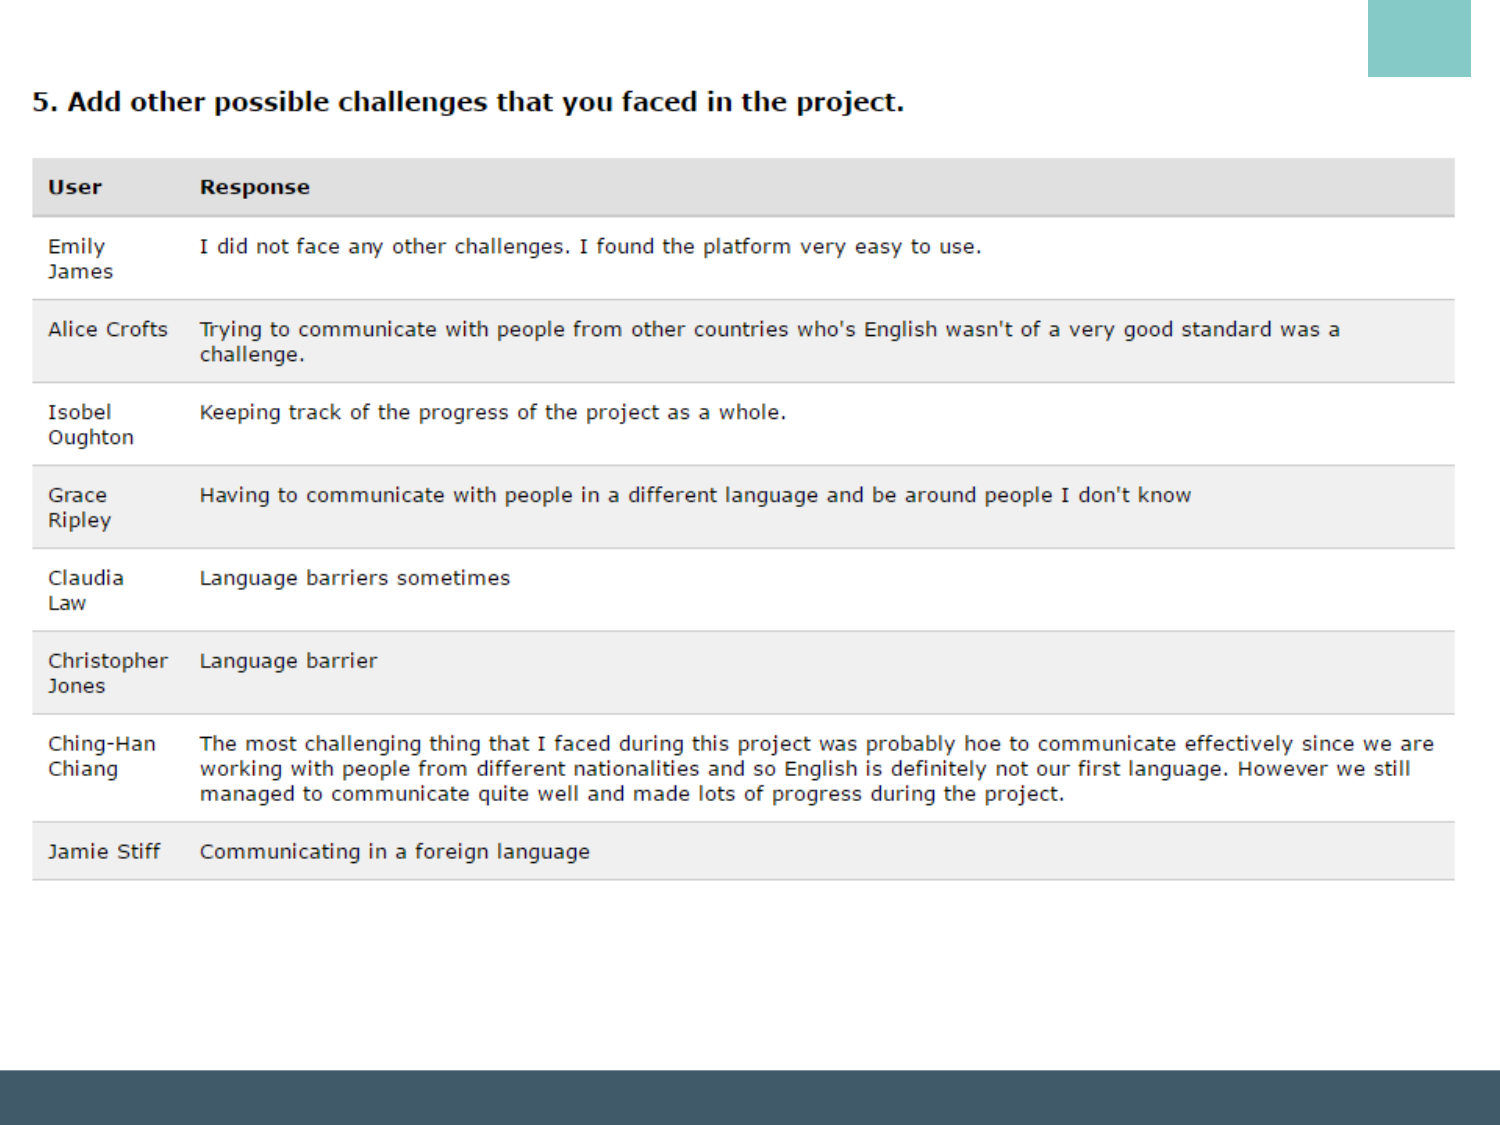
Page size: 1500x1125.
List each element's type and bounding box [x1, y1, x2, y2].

picture [17, 0, 1478, 899]
